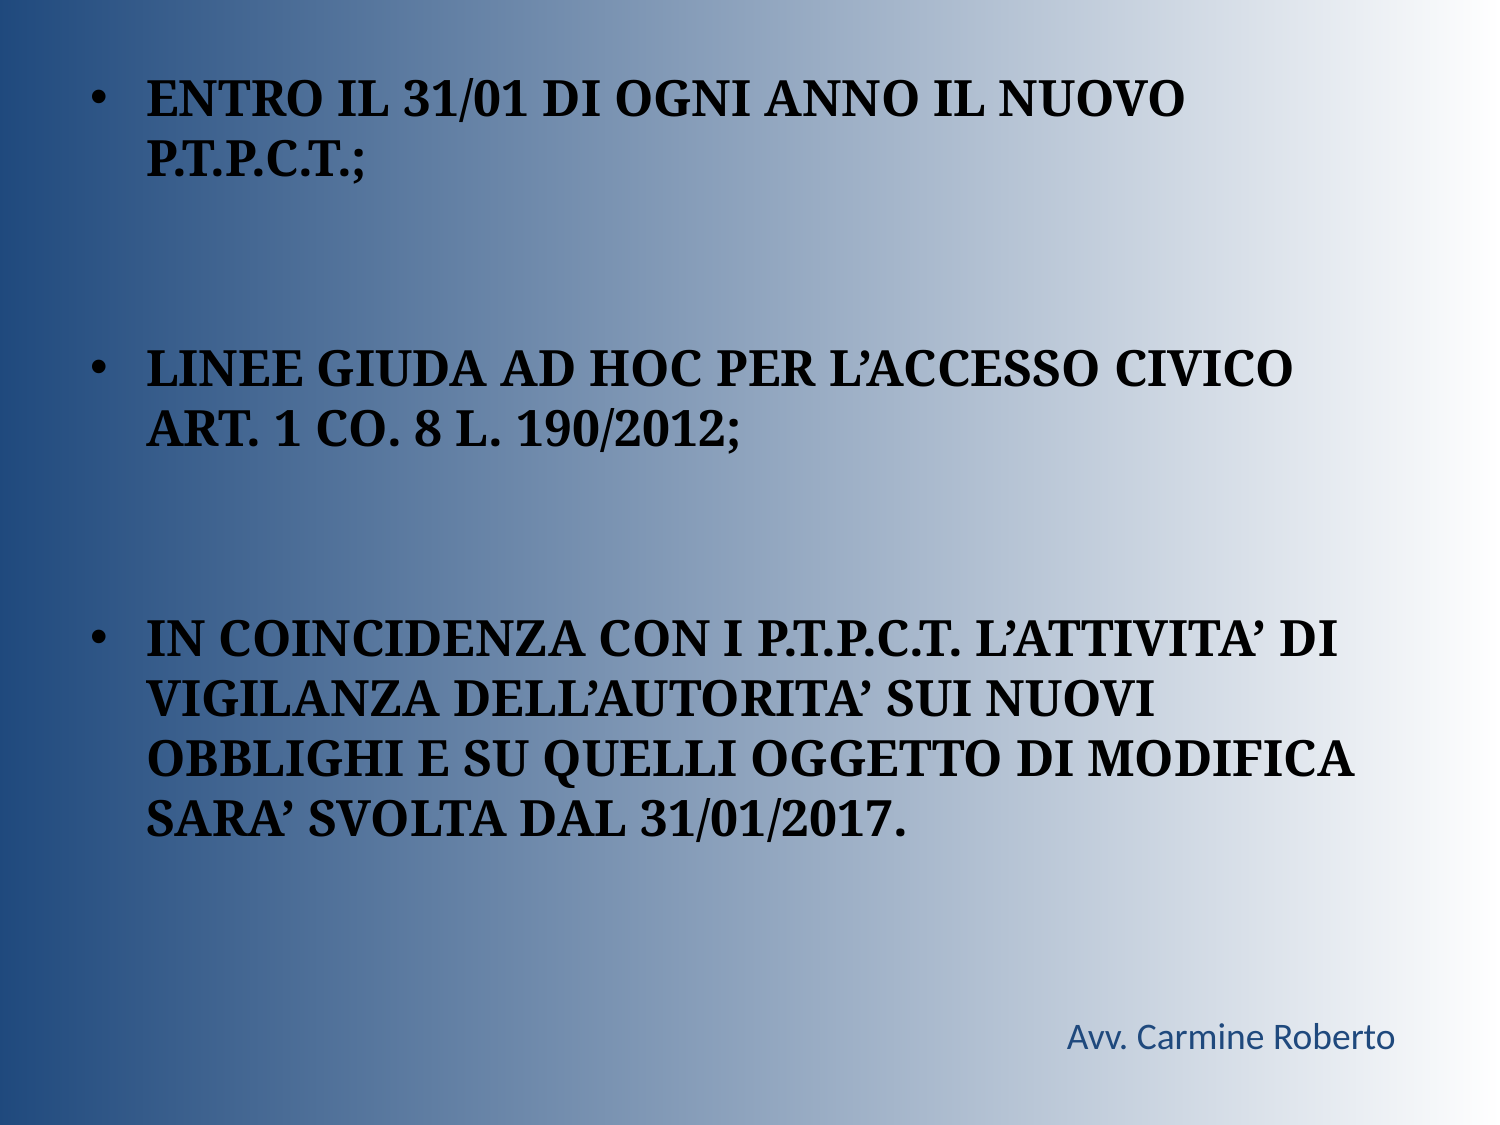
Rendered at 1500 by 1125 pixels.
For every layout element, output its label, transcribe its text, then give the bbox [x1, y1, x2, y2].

text_box Avv. Carmine Roberto [1052, 1004, 1425, 1065]
list ENTRO IL 31/01 DI OGNI ANNO IL NUOVO P.T.P.C.T.; LINEE GIUDA AD HOC PER L’ACCESSO CIVICO ART. 1 CO. 8 L. 190/2012; IN COINCIDENZA CON I P.T.P.C.T. L’ATTIVITA’ DI VIGILANZA DELL’AUTORITA’ SUI NUOVI OBBLIGHI E SU QUELLI OGGETTO DI MODIFICA SARA’ SVOLTA DAL 31/01/2017. [75, 58, 1425, 1005]
